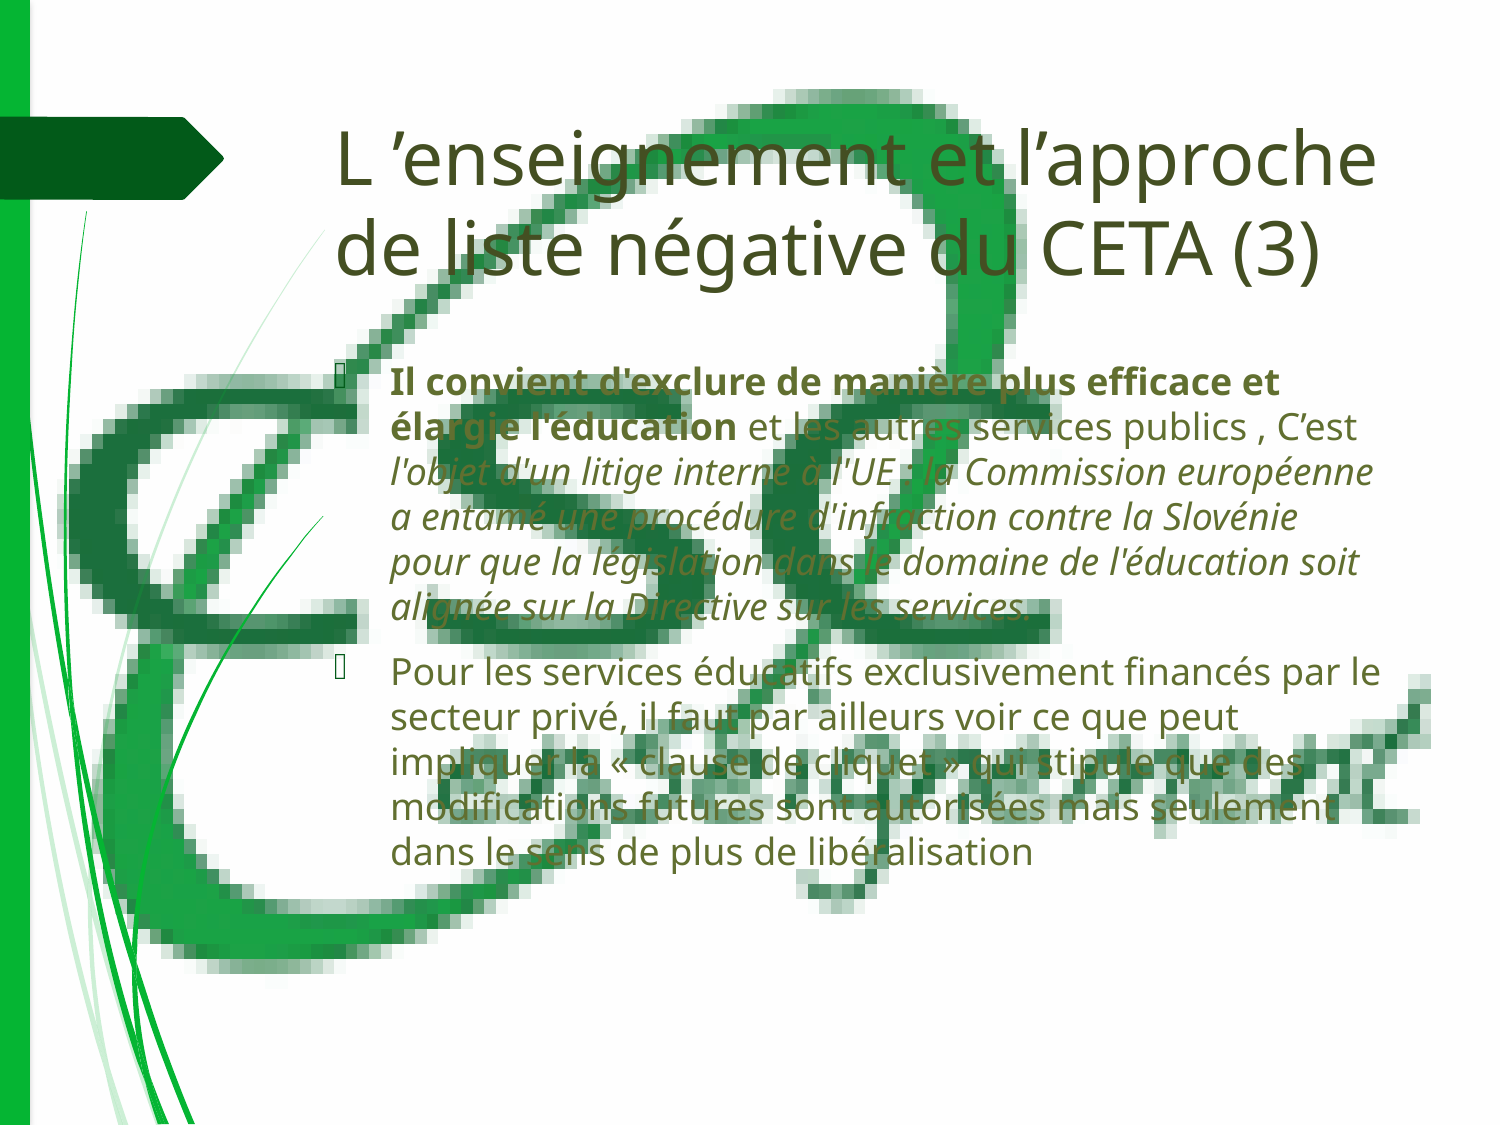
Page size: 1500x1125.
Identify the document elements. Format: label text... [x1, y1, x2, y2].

title L ’enseignement et l’approche de liste négative du CETA (3) [319, 102, 1400, 313]
list Il convient d'exclure de manière plus efficace et élargie l'éducation et les autres services publics , C’est l'objet d'un litige interne à l'UE : la Commission européenne a entamé une procédure d'infraction contre la Slovénie pour que la législation dans le domaine de l'éducation soit alignée sur la Directive sur les services. Pour les services éducatifs exclusivement financés par le secteur privé, il faut par ailleurs voir ce que peut impliquer la « clause de cliquet » qui stipule que des modifications futures sont autorisées mais seulement dans le sens de plus de libéralisation [318, 350, 1400, 970]
